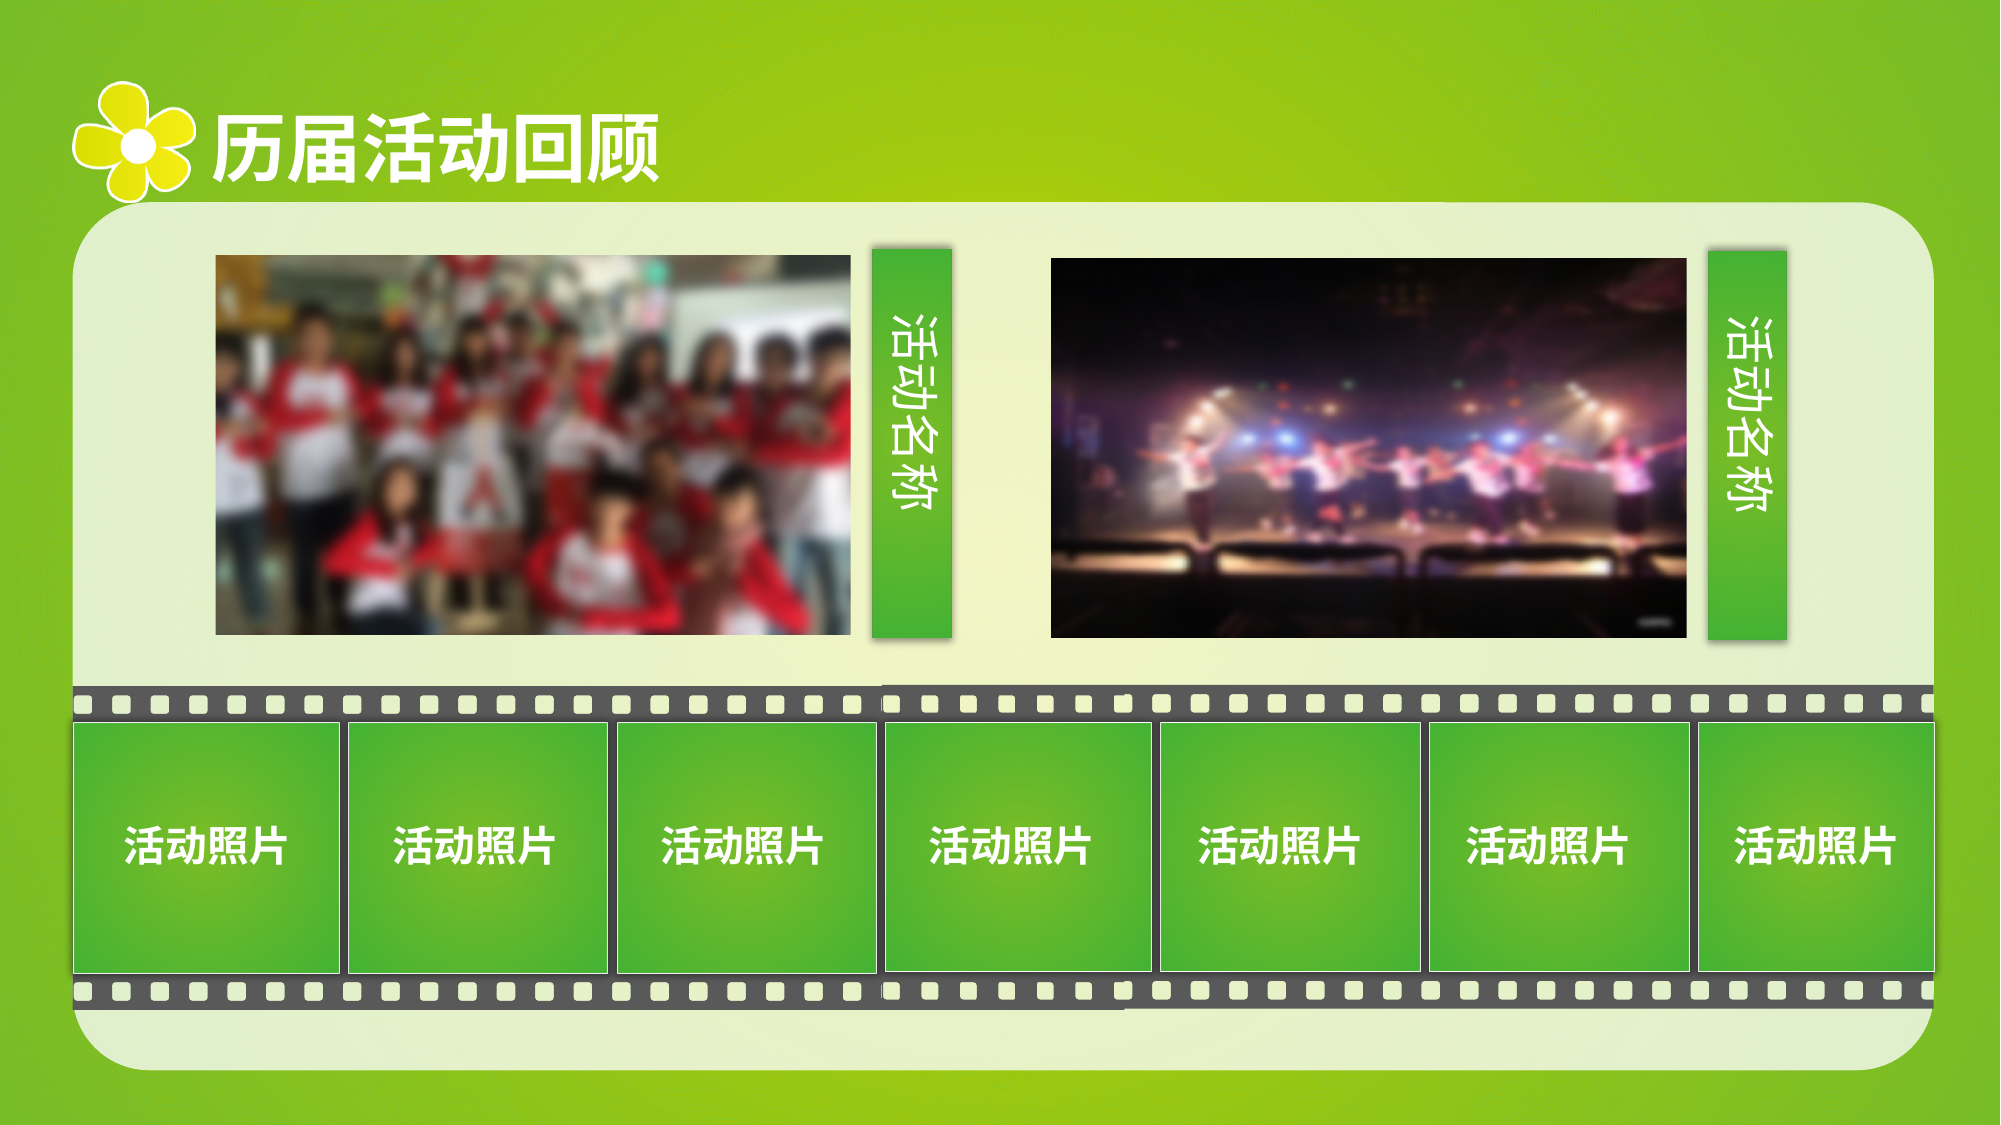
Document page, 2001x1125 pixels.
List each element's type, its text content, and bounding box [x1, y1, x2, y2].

text_box [1576, 695, 1593, 709]
title 历届活动回顾 [196, 59, 1863, 202]
text_box [843, 696, 861, 709]
text_box [689, 987, 707, 1000]
text_box [1460, 985, 1478, 999]
text_box [1191, 985, 1209, 999]
text_box [884, 696, 899, 709]
text_box [1153, 985, 1170, 999]
text_box [805, 696, 822, 709]
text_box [1704, 709, 1948, 985]
text_box [266, 987, 284, 1000]
text_box [651, 987, 669, 1000]
text_box [1268, 985, 1286, 999]
text_box [1076, 696, 1092, 709]
text_box [1653, 985, 1670, 999]
text_box [1883, 695, 1901, 709]
text_box [1383, 985, 1401, 999]
text_box [960, 696, 976, 709]
text_box [1076, 985, 1092, 999]
text_box [113, 696, 130, 709]
text_box [1422, 695, 1440, 709]
text_box [72, 985, 1934, 1010]
text_box [651, 696, 669, 709]
text_box [536, 987, 553, 1000]
text_box [1537, 985, 1555, 999]
text_box [343, 696, 361, 709]
text_box [420, 696, 438, 709]
text_box [1576, 985, 1593, 999]
text_box [728, 987, 745, 1000]
text_box [574, 987, 592, 1000]
text_box [459, 987, 476, 1000]
text_box [1806, 985, 1824, 999]
text_box [1614, 985, 1632, 999]
text_box [1114, 695, 1132, 709]
text_box [1691, 985, 1709, 999]
text_box [382, 696, 399, 709]
text_box [305, 987, 323, 1000]
text_box [1037, 696, 1053, 709]
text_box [1696, 236, 1799, 655]
text_box [1883, 985, 1901, 999]
text_box [766, 987, 784, 1000]
text_box [1845, 985, 1863, 999]
text_box [999, 985, 1015, 999]
text_box [922, 696, 938, 709]
text_box [1922, 985, 1934, 999]
text_box [497, 987, 515, 1000]
text_box [613, 696, 630, 709]
text_box [113, 987, 130, 1000]
text_box [1307, 985, 1324, 999]
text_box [860, 234, 964, 654]
text_box [1230, 695, 1247, 709]
text_box [266, 696, 284, 709]
text_box [74, 696, 92, 709]
text_box [1806, 695, 1824, 709]
text_box [1499, 985, 1516, 999]
text_box [382, 987, 399, 1000]
text_box [960, 985, 976, 999]
text_box [1191, 695, 1209, 709]
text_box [891, 709, 1166, 985]
text_box [1768, 985, 1786, 999]
text_box [1230, 985, 1247, 999]
text_box [1037, 985, 1053, 999]
text_box [574, 696, 592, 709]
text_box [1307, 695, 1324, 709]
text_box [1730, 985, 1747, 999]
text_box [190, 696, 207, 709]
text_box [228, 987, 246, 1000]
text_box [1653, 695, 1670, 709]
text_box [1422, 985, 1440, 999]
text_box [766, 696, 784, 709]
text_box [1614, 695, 1632, 709]
text_box [1845, 695, 1863, 709]
text_box [343, 987, 361, 1000]
text_box [922, 985, 938, 999]
text_box [72, 684, 1934, 709]
text_box [459, 696, 476, 709]
text_box [1153, 695, 1170, 709]
text_box [613, 987, 630, 1000]
text_box [228, 696, 246, 709]
text_box [190, 987, 207, 1000]
text_box [497, 696, 515, 709]
picture [0, 0, 2000, 1125]
text_box [1114, 985, 1132, 999]
text_box [1730, 695, 1747, 709]
text_box [1383, 695, 1401, 709]
text_box [843, 987, 861, 1000]
text_box [72, 202, 1934, 686]
text_box [728, 696, 746, 709]
text_box [74, 987, 92, 1000]
text_box [1499, 695, 1516, 709]
text_box [151, 696, 169, 709]
text_box [1691, 695, 1709, 709]
text_box [305, 696, 323, 709]
text_box [151, 987, 169, 1000]
text_box [689, 696, 707, 709]
text_box [420, 987, 438, 1000]
text_box [1051, 258, 1687, 638]
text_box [1166, 709, 1435, 985]
text_box [1768, 695, 1786, 709]
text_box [622, 709, 891, 987]
text_box [1922, 695, 1934, 709]
text_box [999, 696, 1015, 709]
text_box [1460, 695, 1478, 709]
text_box [805, 987, 822, 1000]
text_box [74, 1009, 1933, 1071]
text_box [1345, 695, 1363, 709]
text_box [884, 985, 899, 999]
text_box [536, 696, 553, 709]
text_box [215, 255, 851, 635]
text_box [1537, 695, 1555, 709]
text_box [1345, 985, 1363, 999]
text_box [1435, 709, 1704, 985]
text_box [59, 709, 354, 987]
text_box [354, 709, 622, 987]
text_box [1268, 695, 1286, 709]
